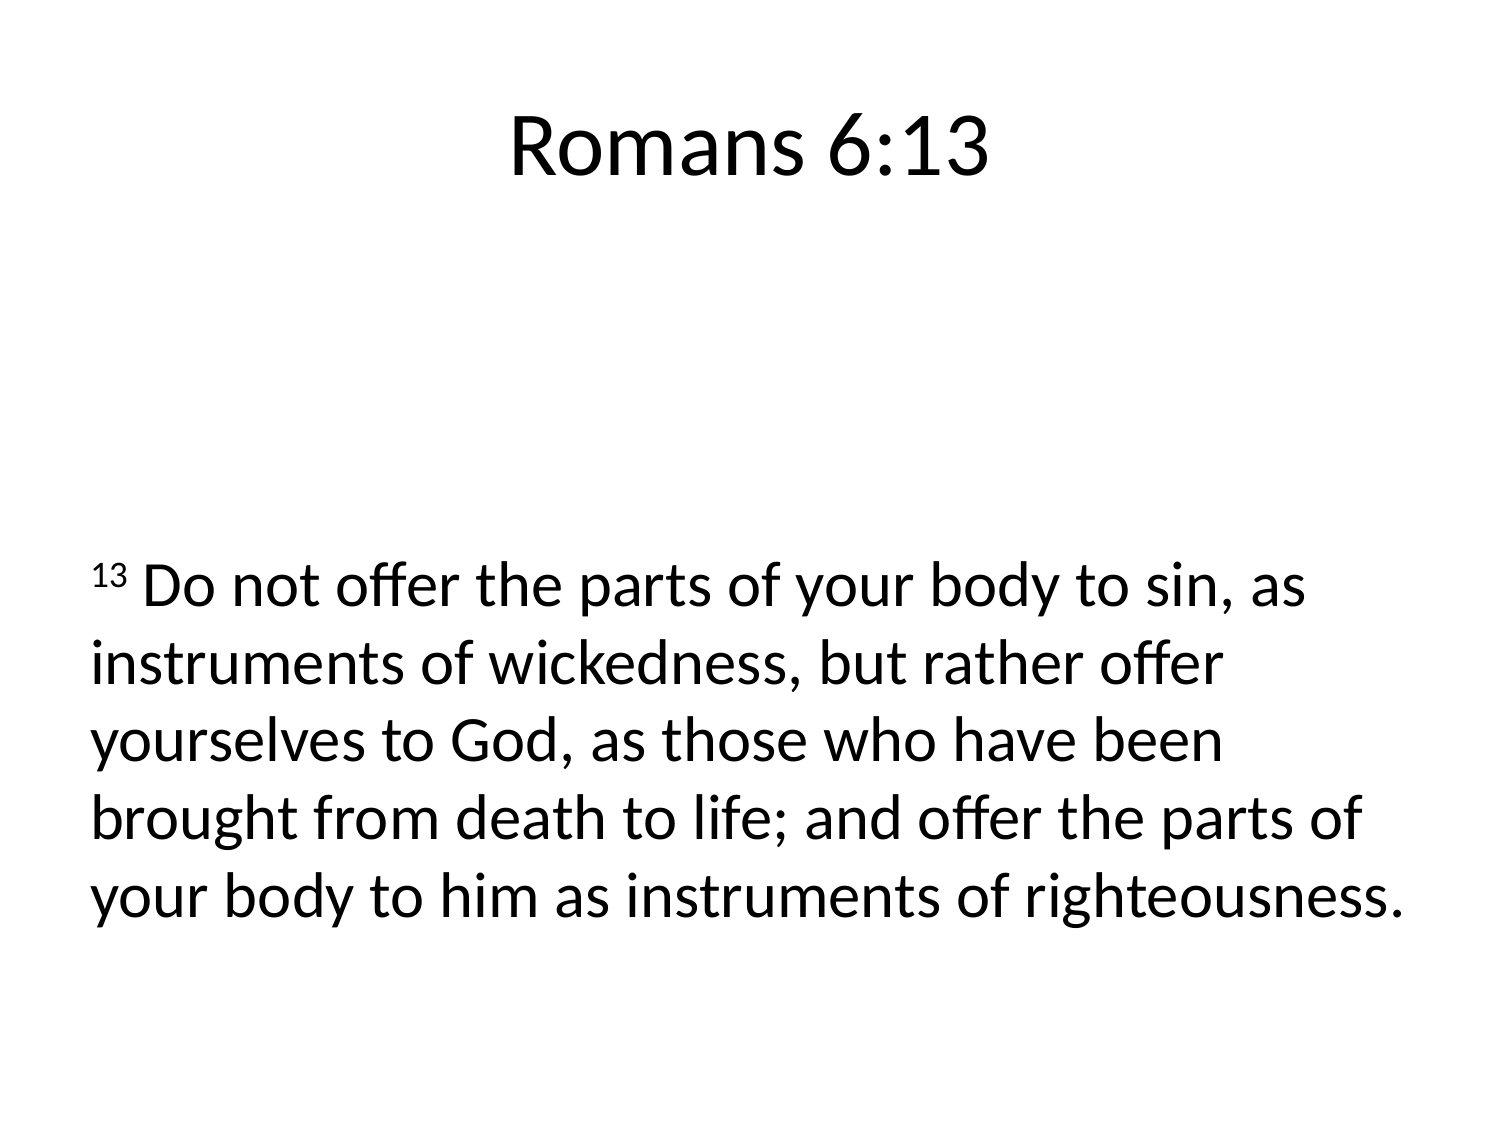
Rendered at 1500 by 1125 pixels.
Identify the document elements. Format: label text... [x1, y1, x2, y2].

title Romans 6:13 [75, 45, 1425, 233]
list 13 Do not offer the parts of your body to sin, as instruments of wickedness, but rather offer yourselves to God, as those who have been brought from death to life; and offer the parts of your body to him as instruments of righteousness. [75, 262, 1425, 1005]
